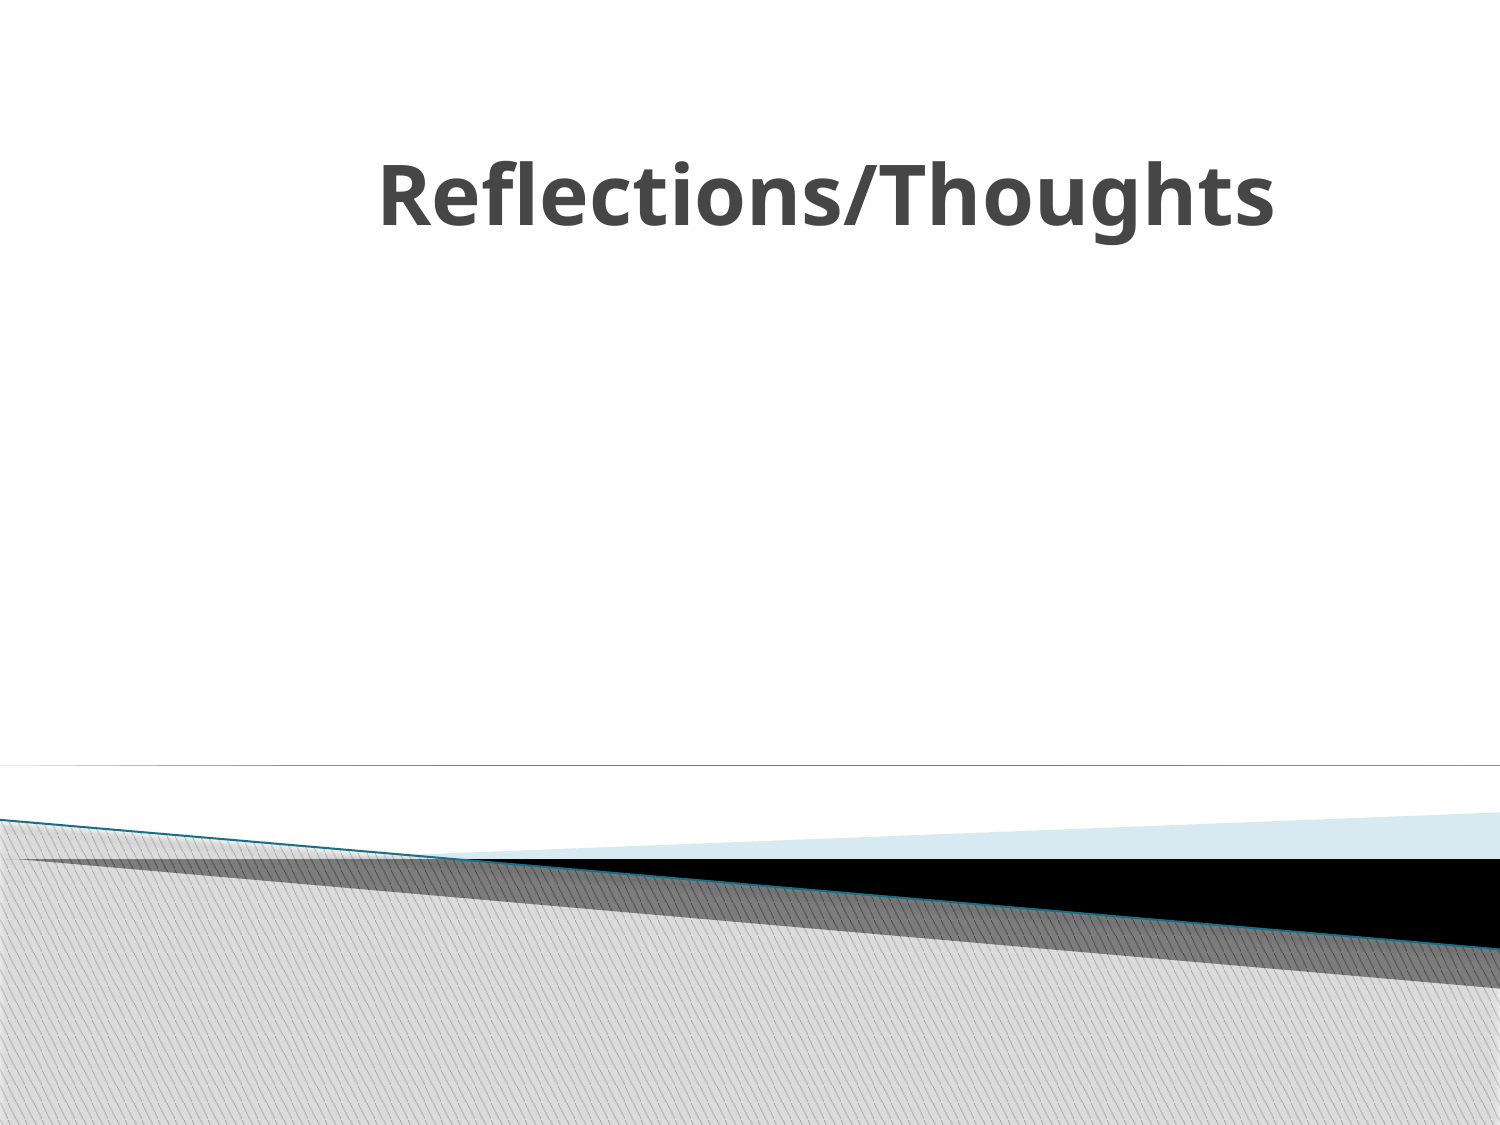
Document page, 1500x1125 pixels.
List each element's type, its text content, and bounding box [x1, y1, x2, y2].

picture [5, 859, 1500, 989]
title Reflections/Thoughts [340, 43, 1313, 250]
